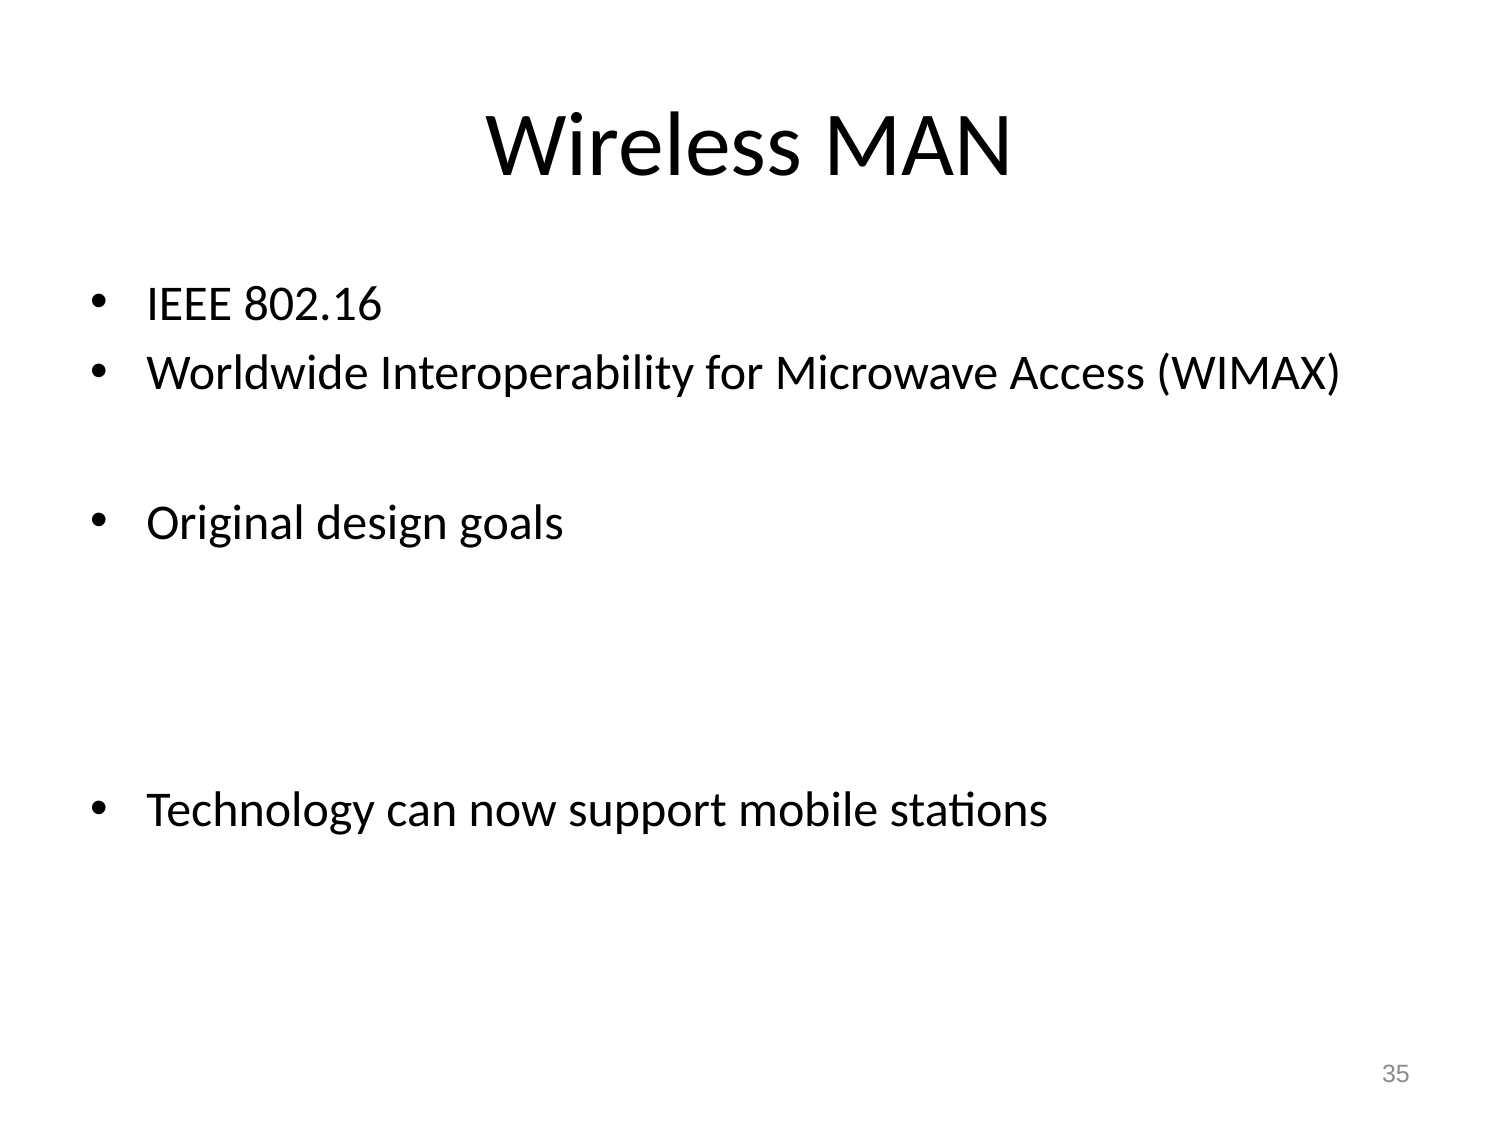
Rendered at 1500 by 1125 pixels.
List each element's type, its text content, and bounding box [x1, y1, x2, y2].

list IEEE 802.16 Worldwide Interoperability for Microwave Access (WIMAX) Original design goals Technology can now support mobile stations [74, 262, 1426, 1006]
title Wireless MAN [74, 44, 1426, 233]
slide_number 35 [1074, 1042, 1425, 1103]
